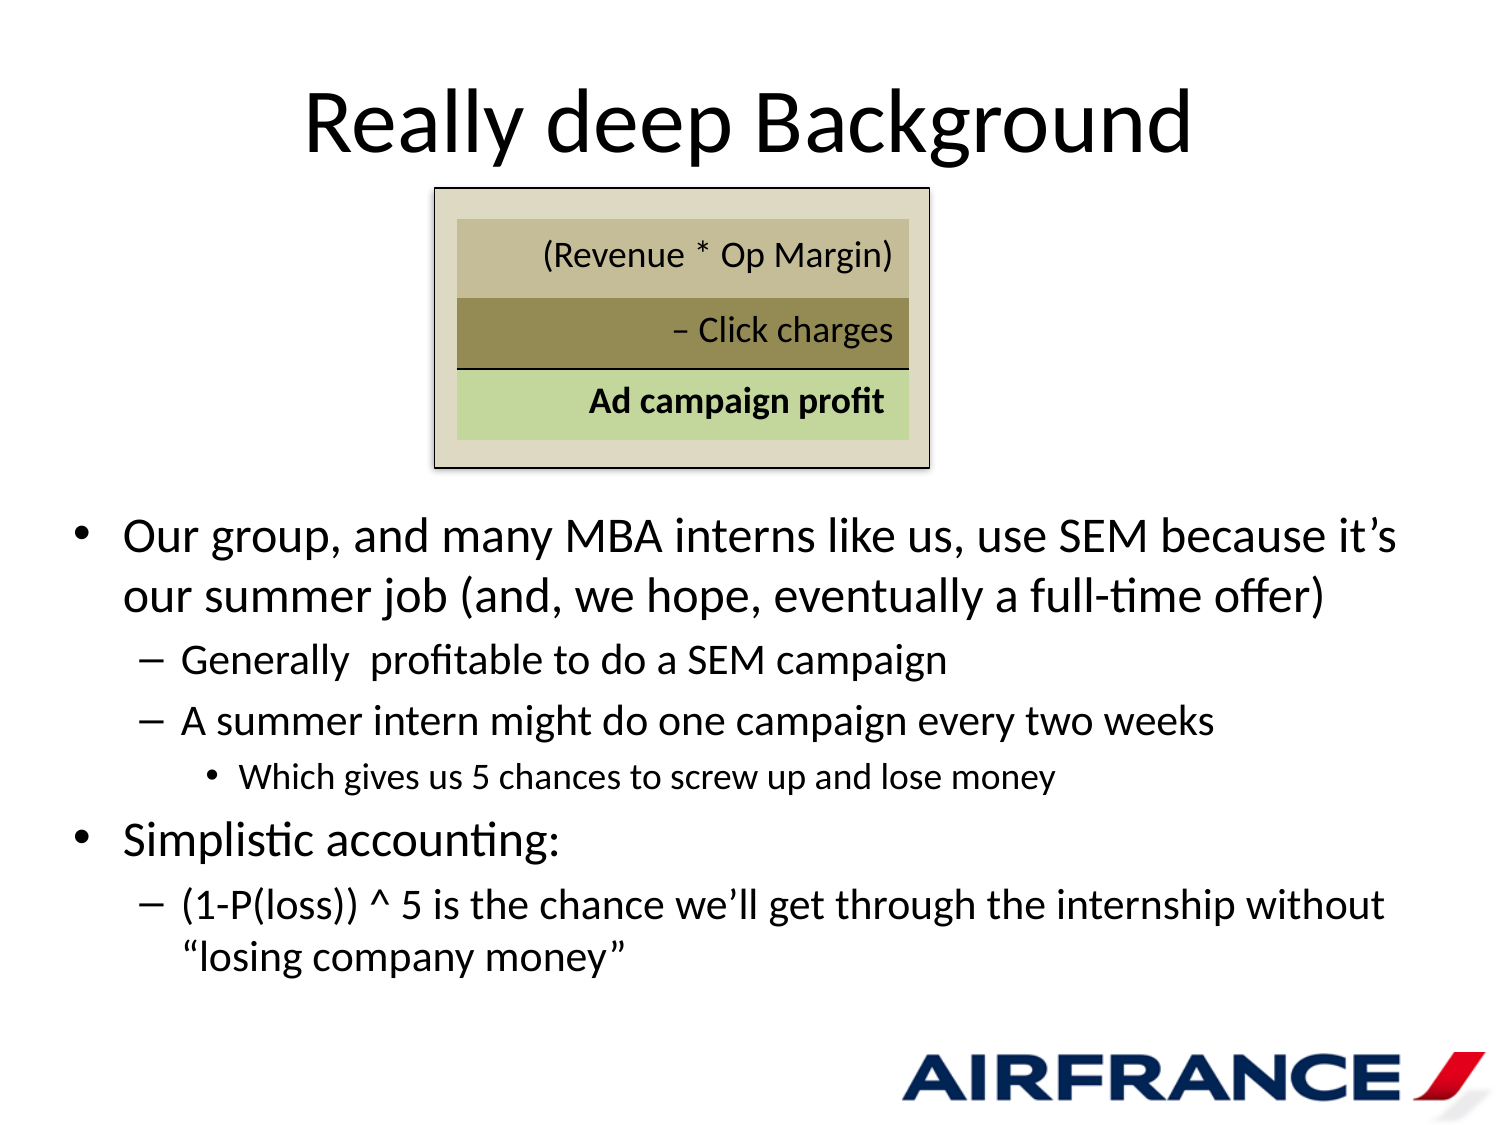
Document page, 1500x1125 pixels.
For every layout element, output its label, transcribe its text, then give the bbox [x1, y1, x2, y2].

table_cell – Click charges [457, 298, 909, 368]
picture [900, 1052, 1500, 1125]
title Really deep Background [75, 41, 1425, 191]
table_header (Revenue * Op Margin) [457, 219, 909, 298]
text_box [434, 191, 930, 469]
list Our group, and many MBA interns like us, use SEM because it’s our summer job (and, we hope, eventually a full-time offer) Generally profitable to do a SEM campaign A summer intern might do one campaign every two weeks Which gives us 5 chances to screw up and lose money Simplistic accounting: (1-P(loss)) ^ 5 is the chance we’ll get through the internship without “losing company money” [58, 494, 1425, 1024]
table_cell Ad campaign profit [457, 370, 909, 440]
